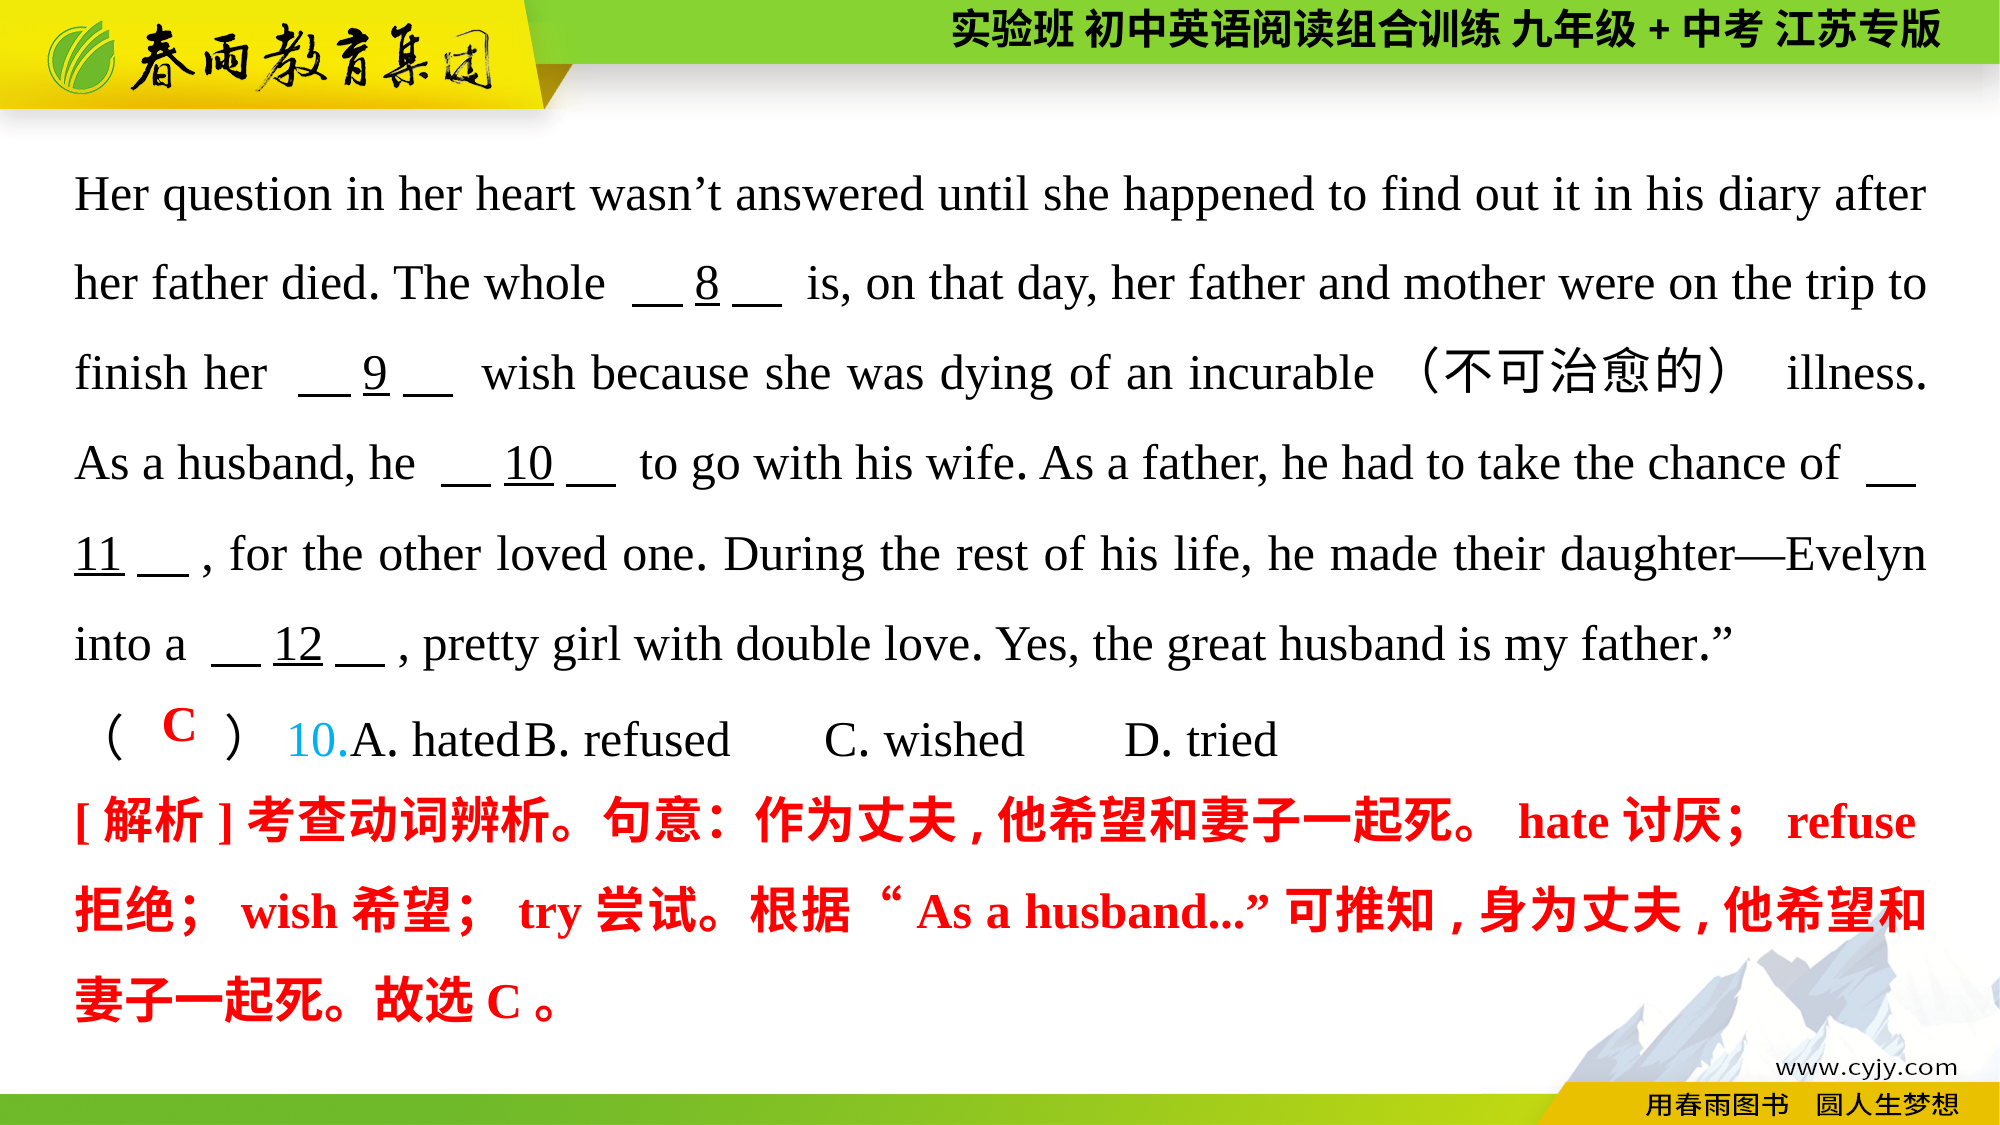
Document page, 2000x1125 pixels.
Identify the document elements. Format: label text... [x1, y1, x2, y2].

picture [0, 0, 2000, 1125]
list Her question in her heart wasn’t answered until she happened to find out it in his diary after her father died. The whole 8 is, on that day, her father and mother were on the trip to finish her 9 wish because she was dying of an incurable（不可治愈的） illness. As a husband, he 10 to go with his wife. As a father, he had to take the chance of 11 , for the other loved one. During the rest of his life, he made their daughter—Evelyn into a 12 , pretty girl with double love. Yes, the great husband is my father.” [59, 122, 1944, 668]
text_box [解析]考查动词辨析。句意：作为丈夫,他希望和妻子一起死。hate讨厌；refuse拒绝；wish希望；try尝试。根据“As a husband...”可推知,身为丈夫,他希望和妻子一起死。故选C。 [59, 751, 1944, 1037]
text_box C [146, 684, 213, 751]
text_box （ ）10.A. hated B. refused C. wished D. tried [59, 668, 1944, 751]
